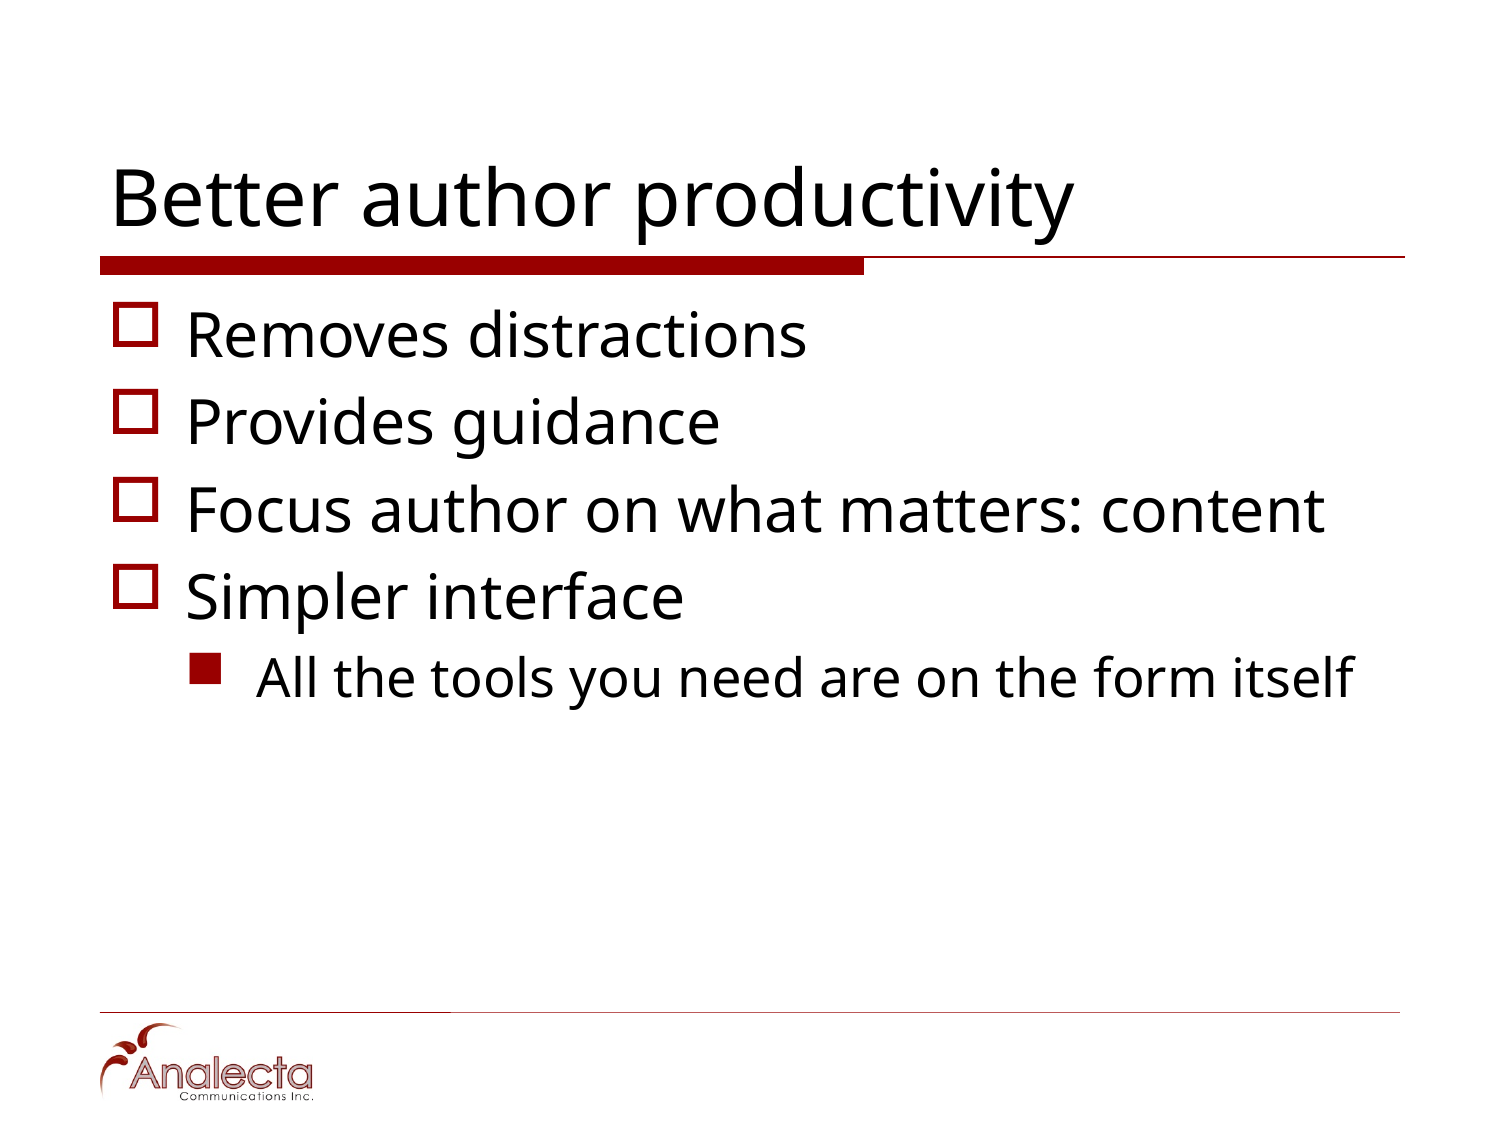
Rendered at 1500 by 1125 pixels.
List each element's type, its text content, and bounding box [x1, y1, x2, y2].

picture [100, 1023, 313, 1101]
title Better author productivity [94, 50, 1407, 250]
list Removes distractions Provides guidance Focus author on what matters: content Simpler interface All the tools you need are on the form itself [92, 287, 1406, 988]
